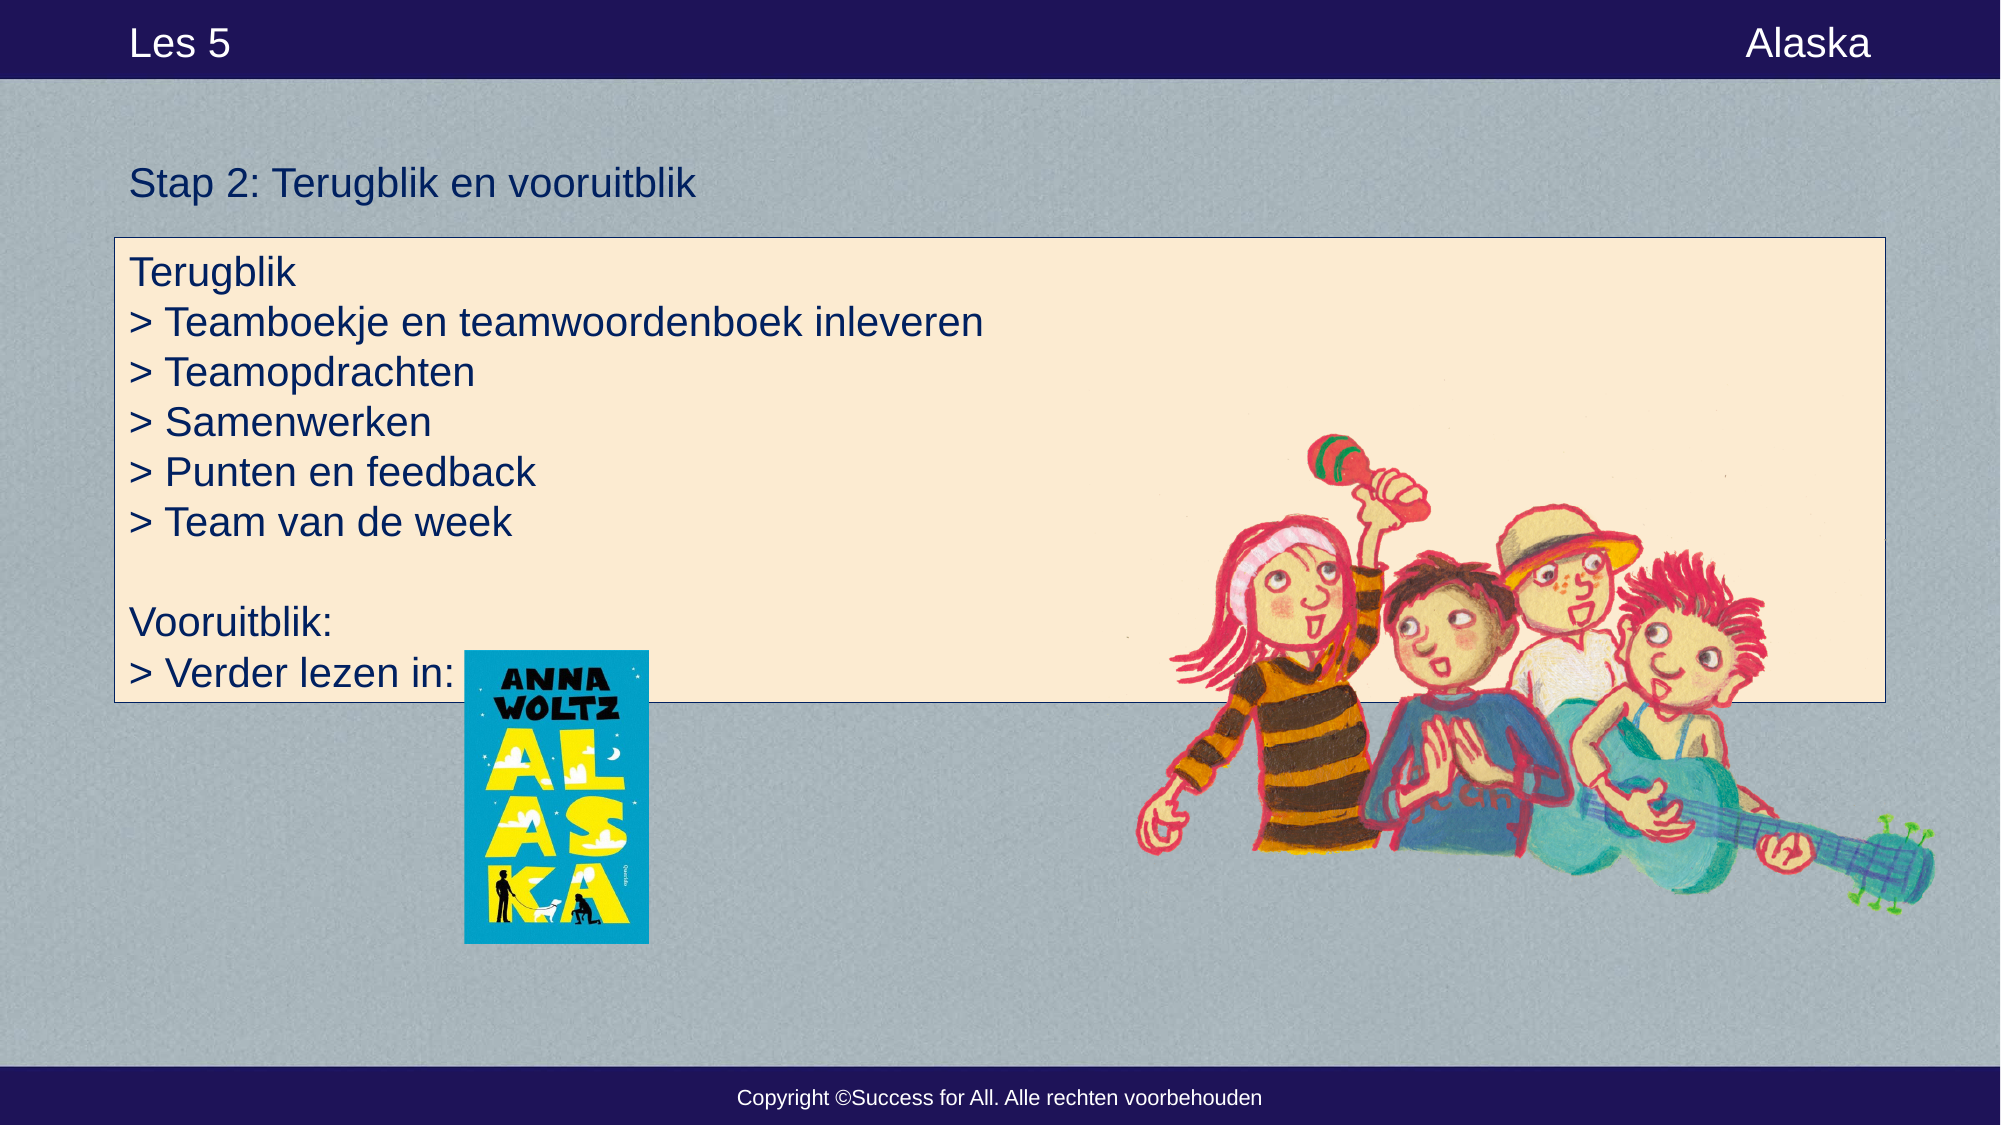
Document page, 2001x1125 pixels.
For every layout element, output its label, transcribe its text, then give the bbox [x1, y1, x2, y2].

text_box Les 5 [114, 8, 354, 73]
text_box Stap 2: Terugblik en vooruitblik [113, 148, 1635, 214]
text_box Copyright ©Success for All. Alle rechten voorbehouden [0, 1076, 2000, 1125]
text_box Terugblik > Teamboekje en teamwoordenboek inleveren > Teamopdrachten > Samenwerken > Punten en feedback > Team van de week Vooruitblik: > Verder lezen in: [114, 237, 1886, 703]
picture [0, 0, 2001, 1125]
text_box Alaska [999, 8, 1886, 73]
